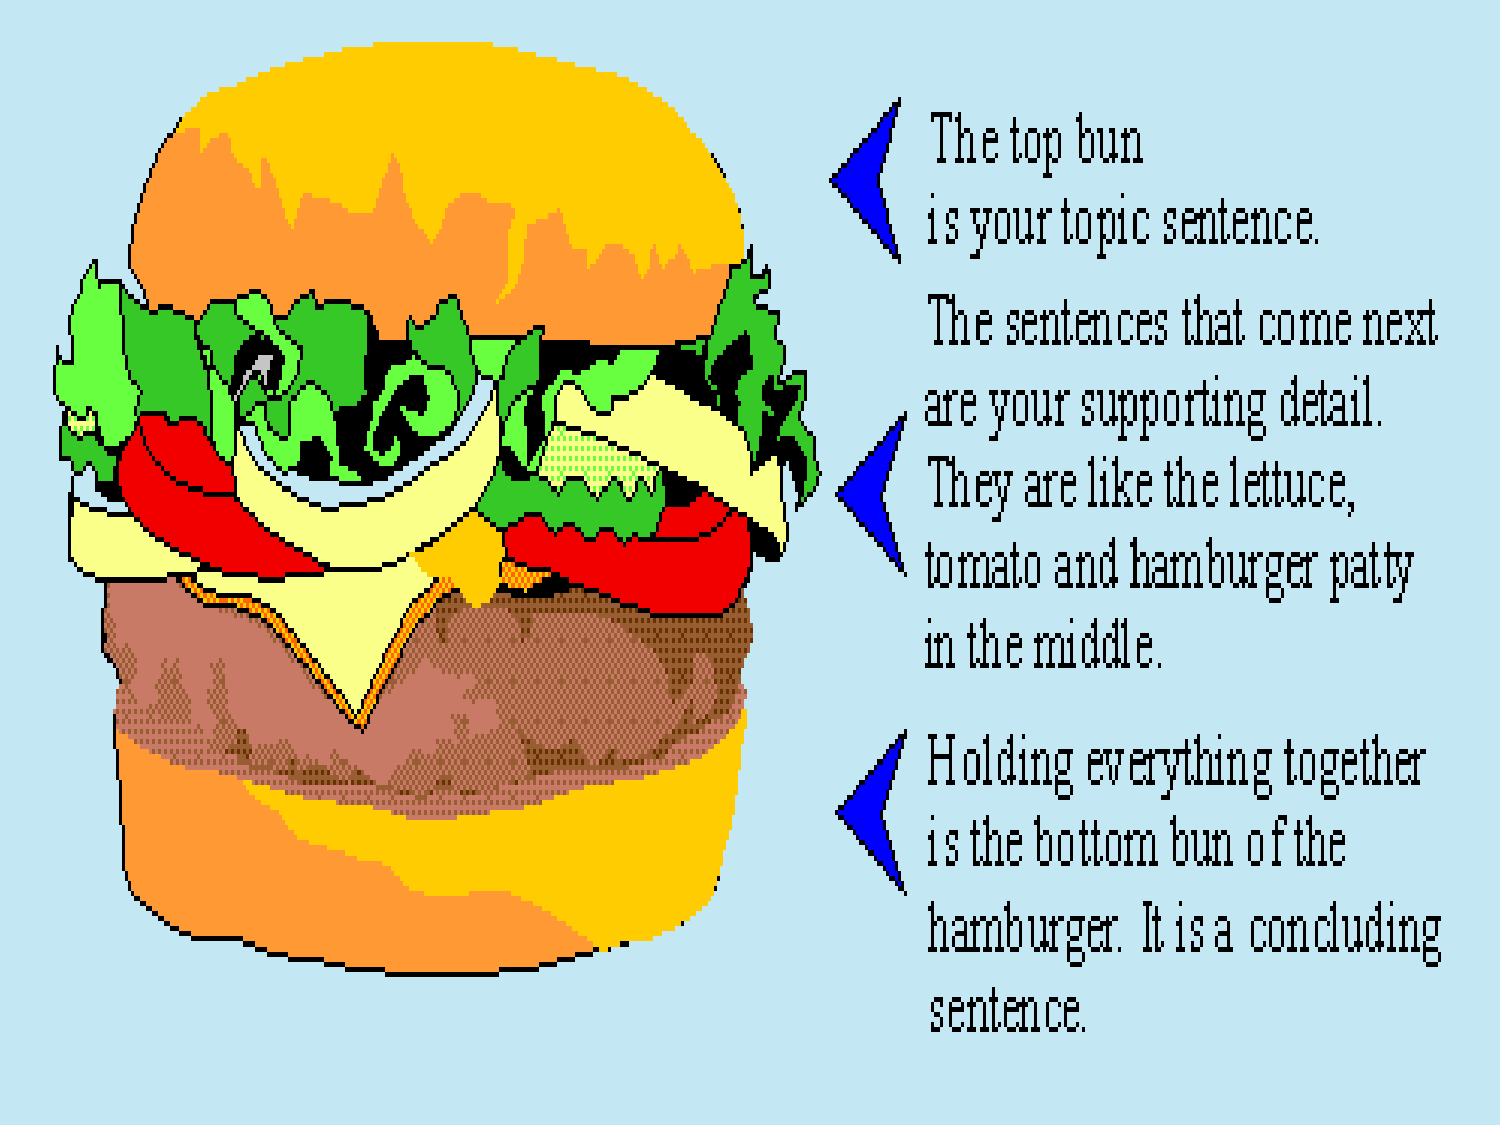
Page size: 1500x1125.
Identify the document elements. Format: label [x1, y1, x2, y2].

picture [49, 37, 1445, 1038]
